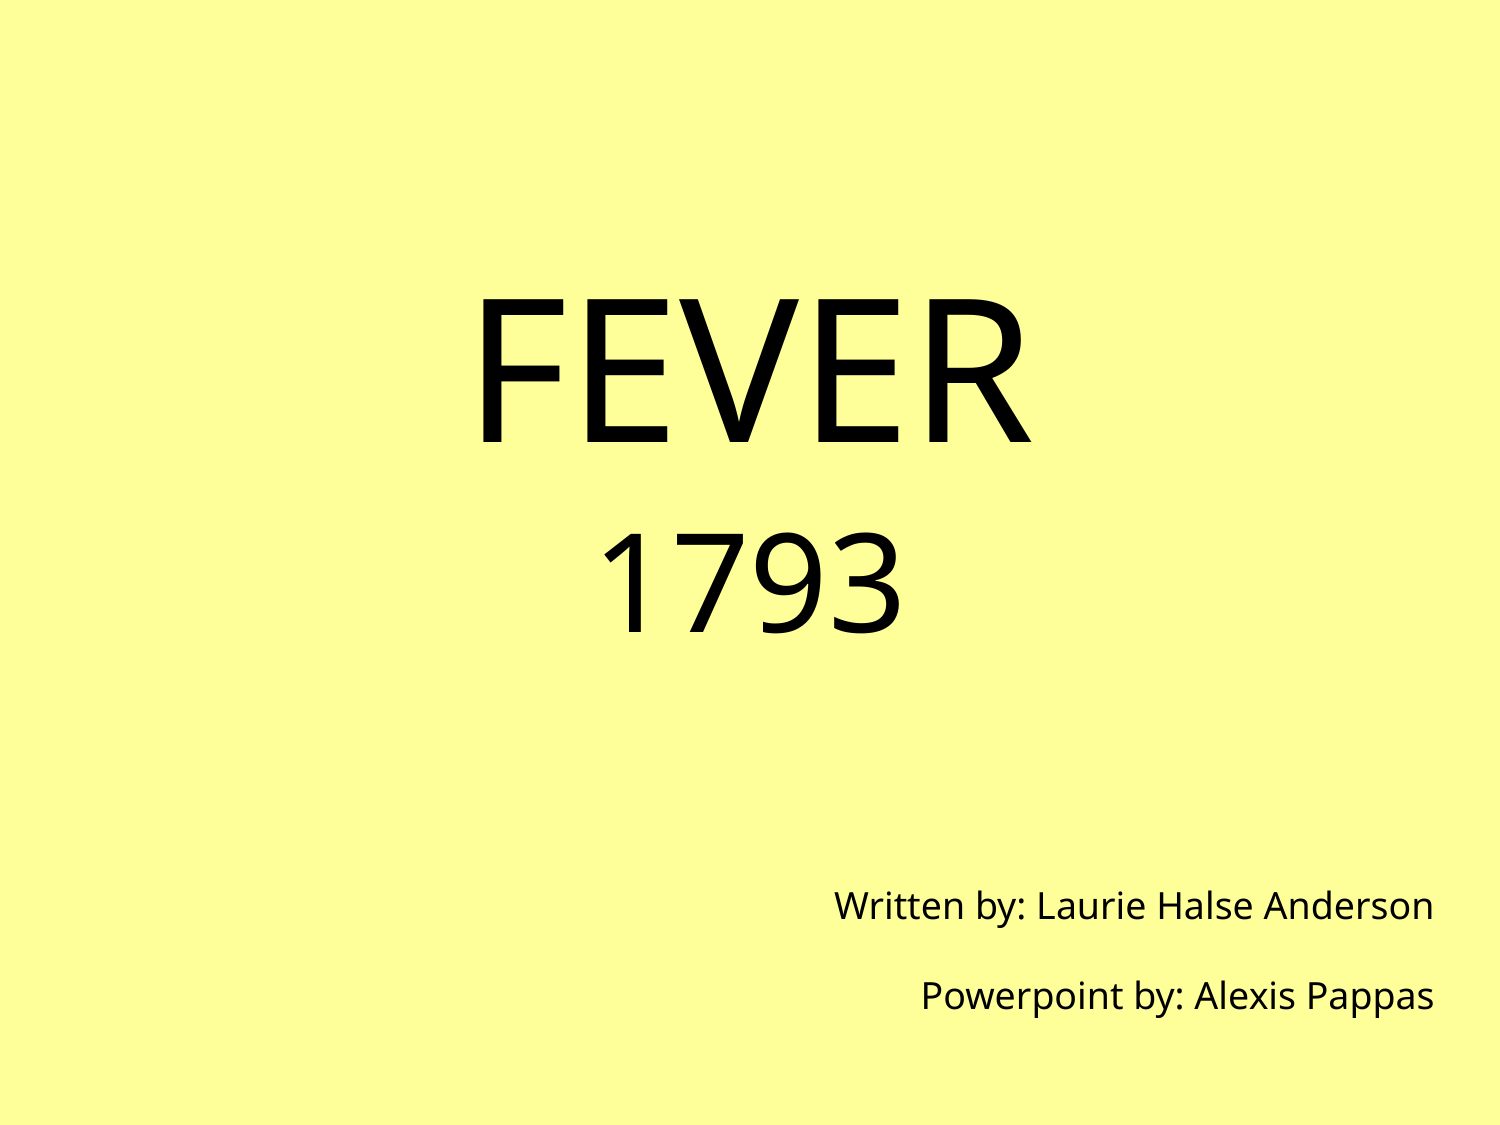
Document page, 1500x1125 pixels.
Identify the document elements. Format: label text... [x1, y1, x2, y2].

title FEVER [112, 187, 1388, 538]
subtitle 1793 [225, 487, 1275, 925]
text_box Written by: Laurie Halse Anderson Powerpoint by: Alexis Pappas [637, 874, 1450, 1025]
